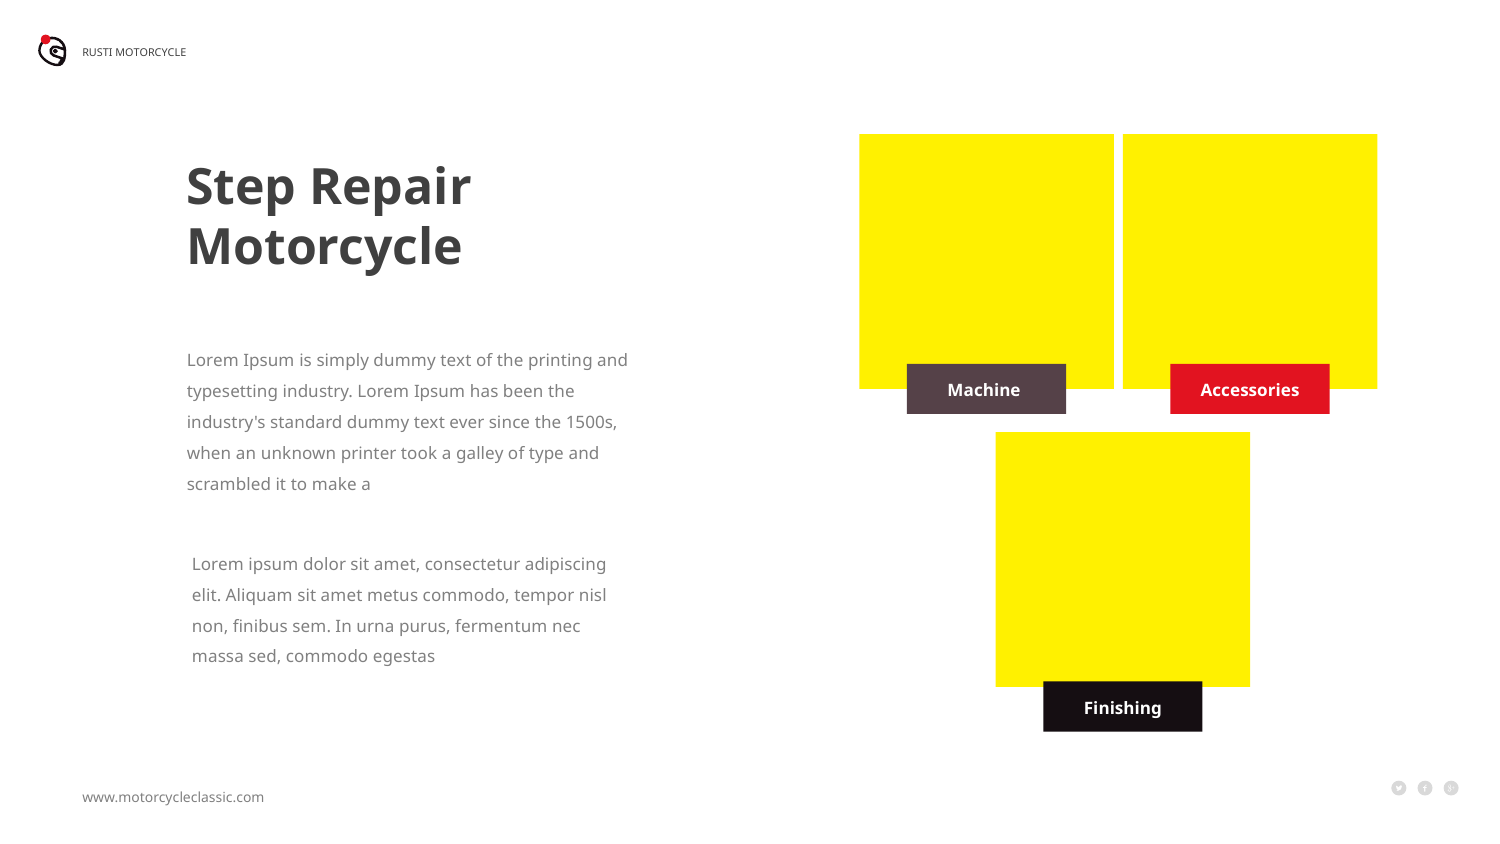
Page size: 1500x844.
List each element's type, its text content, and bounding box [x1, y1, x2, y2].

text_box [38, 34, 298, 67]
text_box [1170, 363, 1330, 430]
text_box Step Repair Motorcycle [171, 147, 677, 282]
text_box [906, 363, 1067, 415]
text_box Lorem ipsum dolor sit amet, consectetur adipiscing elit. Aliquam sit amet metus commodo, tempor nisl non, finibus sem. In urna purus, fermentum nec massa sed, commodo egestas [177, 535, 633, 674]
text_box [1043, 681, 1203, 732]
picture [859, 134, 1114, 390]
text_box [1391, 780, 1459, 796]
picture [995, 432, 1251, 687]
text_box www.motorcycleclassic.com [67, 781, 345, 813]
picture [1122, 134, 1378, 390]
text_box Lorem Ipsum is simply dummy text of the printing and typesetting industry. Lorem Ipsum has been the industry's standard dummy text ever since the 1500s, when an unknown printer took a galley of type and scrambled it to make a [172, 332, 669, 502]
